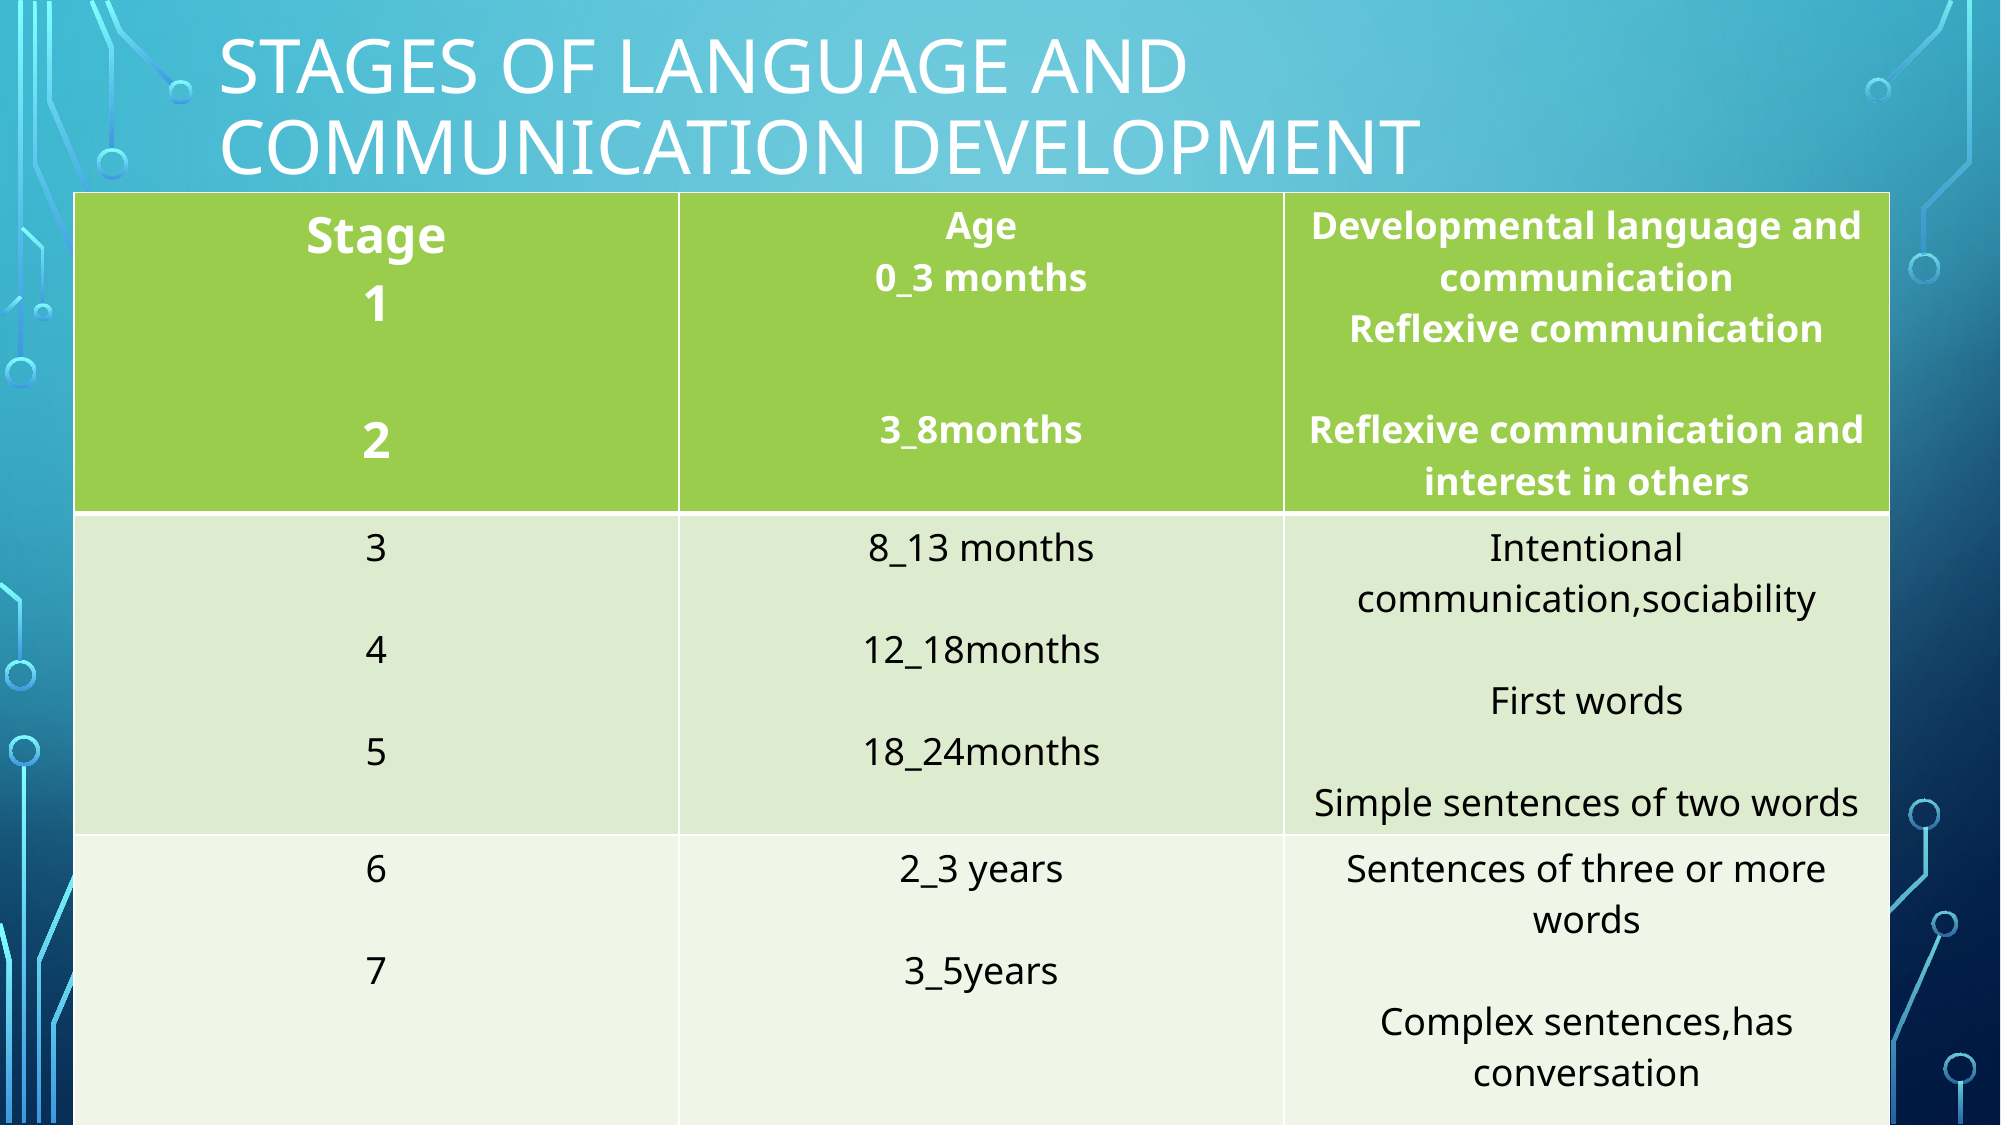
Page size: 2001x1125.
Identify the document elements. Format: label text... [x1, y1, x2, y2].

table_header Age 0_3 months 3_8months [680, 193, 1283, 511]
table_cell 3 4 5 [75, 516, 678, 834]
table_cell 8_13 months 12_18months 18_24months [680, 516, 1283, 834]
table_cell Sentences of three or more words Complex sentences,has conversation [1285, 836, 1889, 1125]
table_cell 6 7 [75, 836, 678, 1125]
table_cell 2_3 years 3_5years [680, 836, 1283, 1125]
table_cell Intentional communication,sociability First words Simple sentences of two words [1285, 516, 1889, 834]
table_header Developmental language and communication Reflexive communication Reflexive communication and interest in others [1285, 193, 1889, 511]
title Stages of language and communication development [203, 0, 1829, 192]
table_header Stage 1 2 [75, 193, 678, 511]
